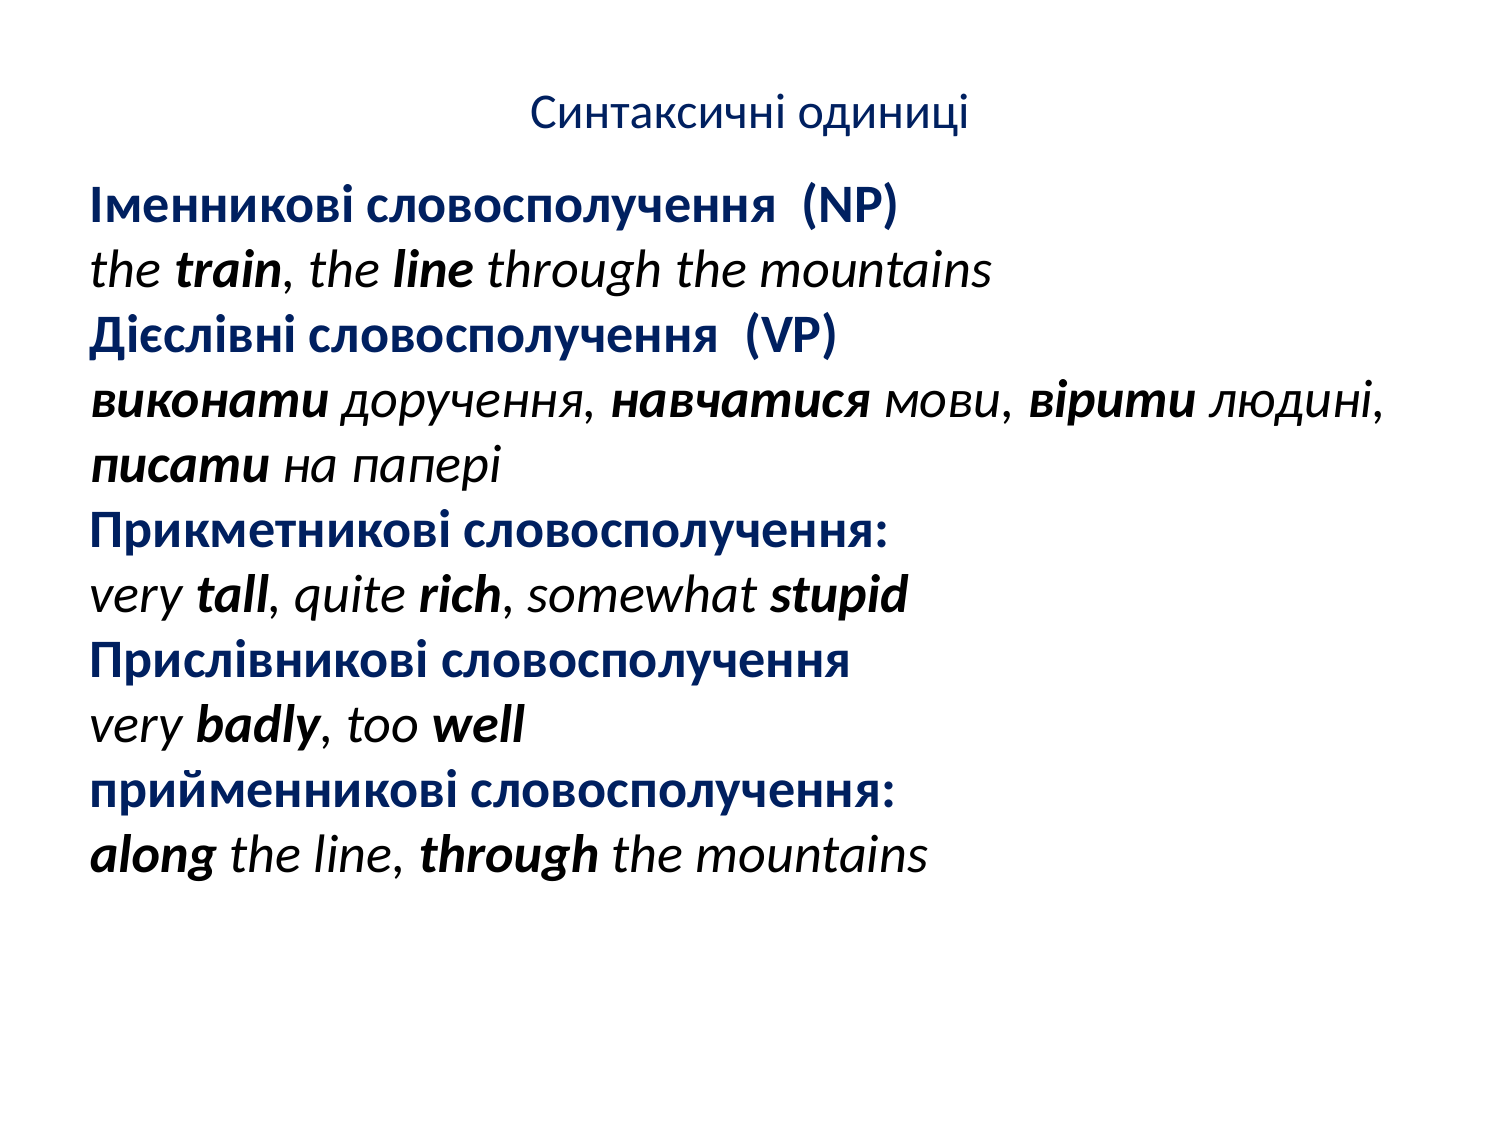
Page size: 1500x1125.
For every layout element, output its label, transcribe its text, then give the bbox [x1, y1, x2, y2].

text_box Синтаксичні одиниці [75, 45, 1425, 160]
text_box Іменникові словосполучення (NP) the train, the line through the mountains Дієслівні словосполучення (VP) виконати доручення, навчатися мови, вірити людині, писати на папері Прикметникові словосполучення: very tall, quite rich, somewhat stupid Прислівникові словосполучення very badly, too well прийменникові словосполучення: along the line, through the mountains [75, 160, 1425, 1071]
